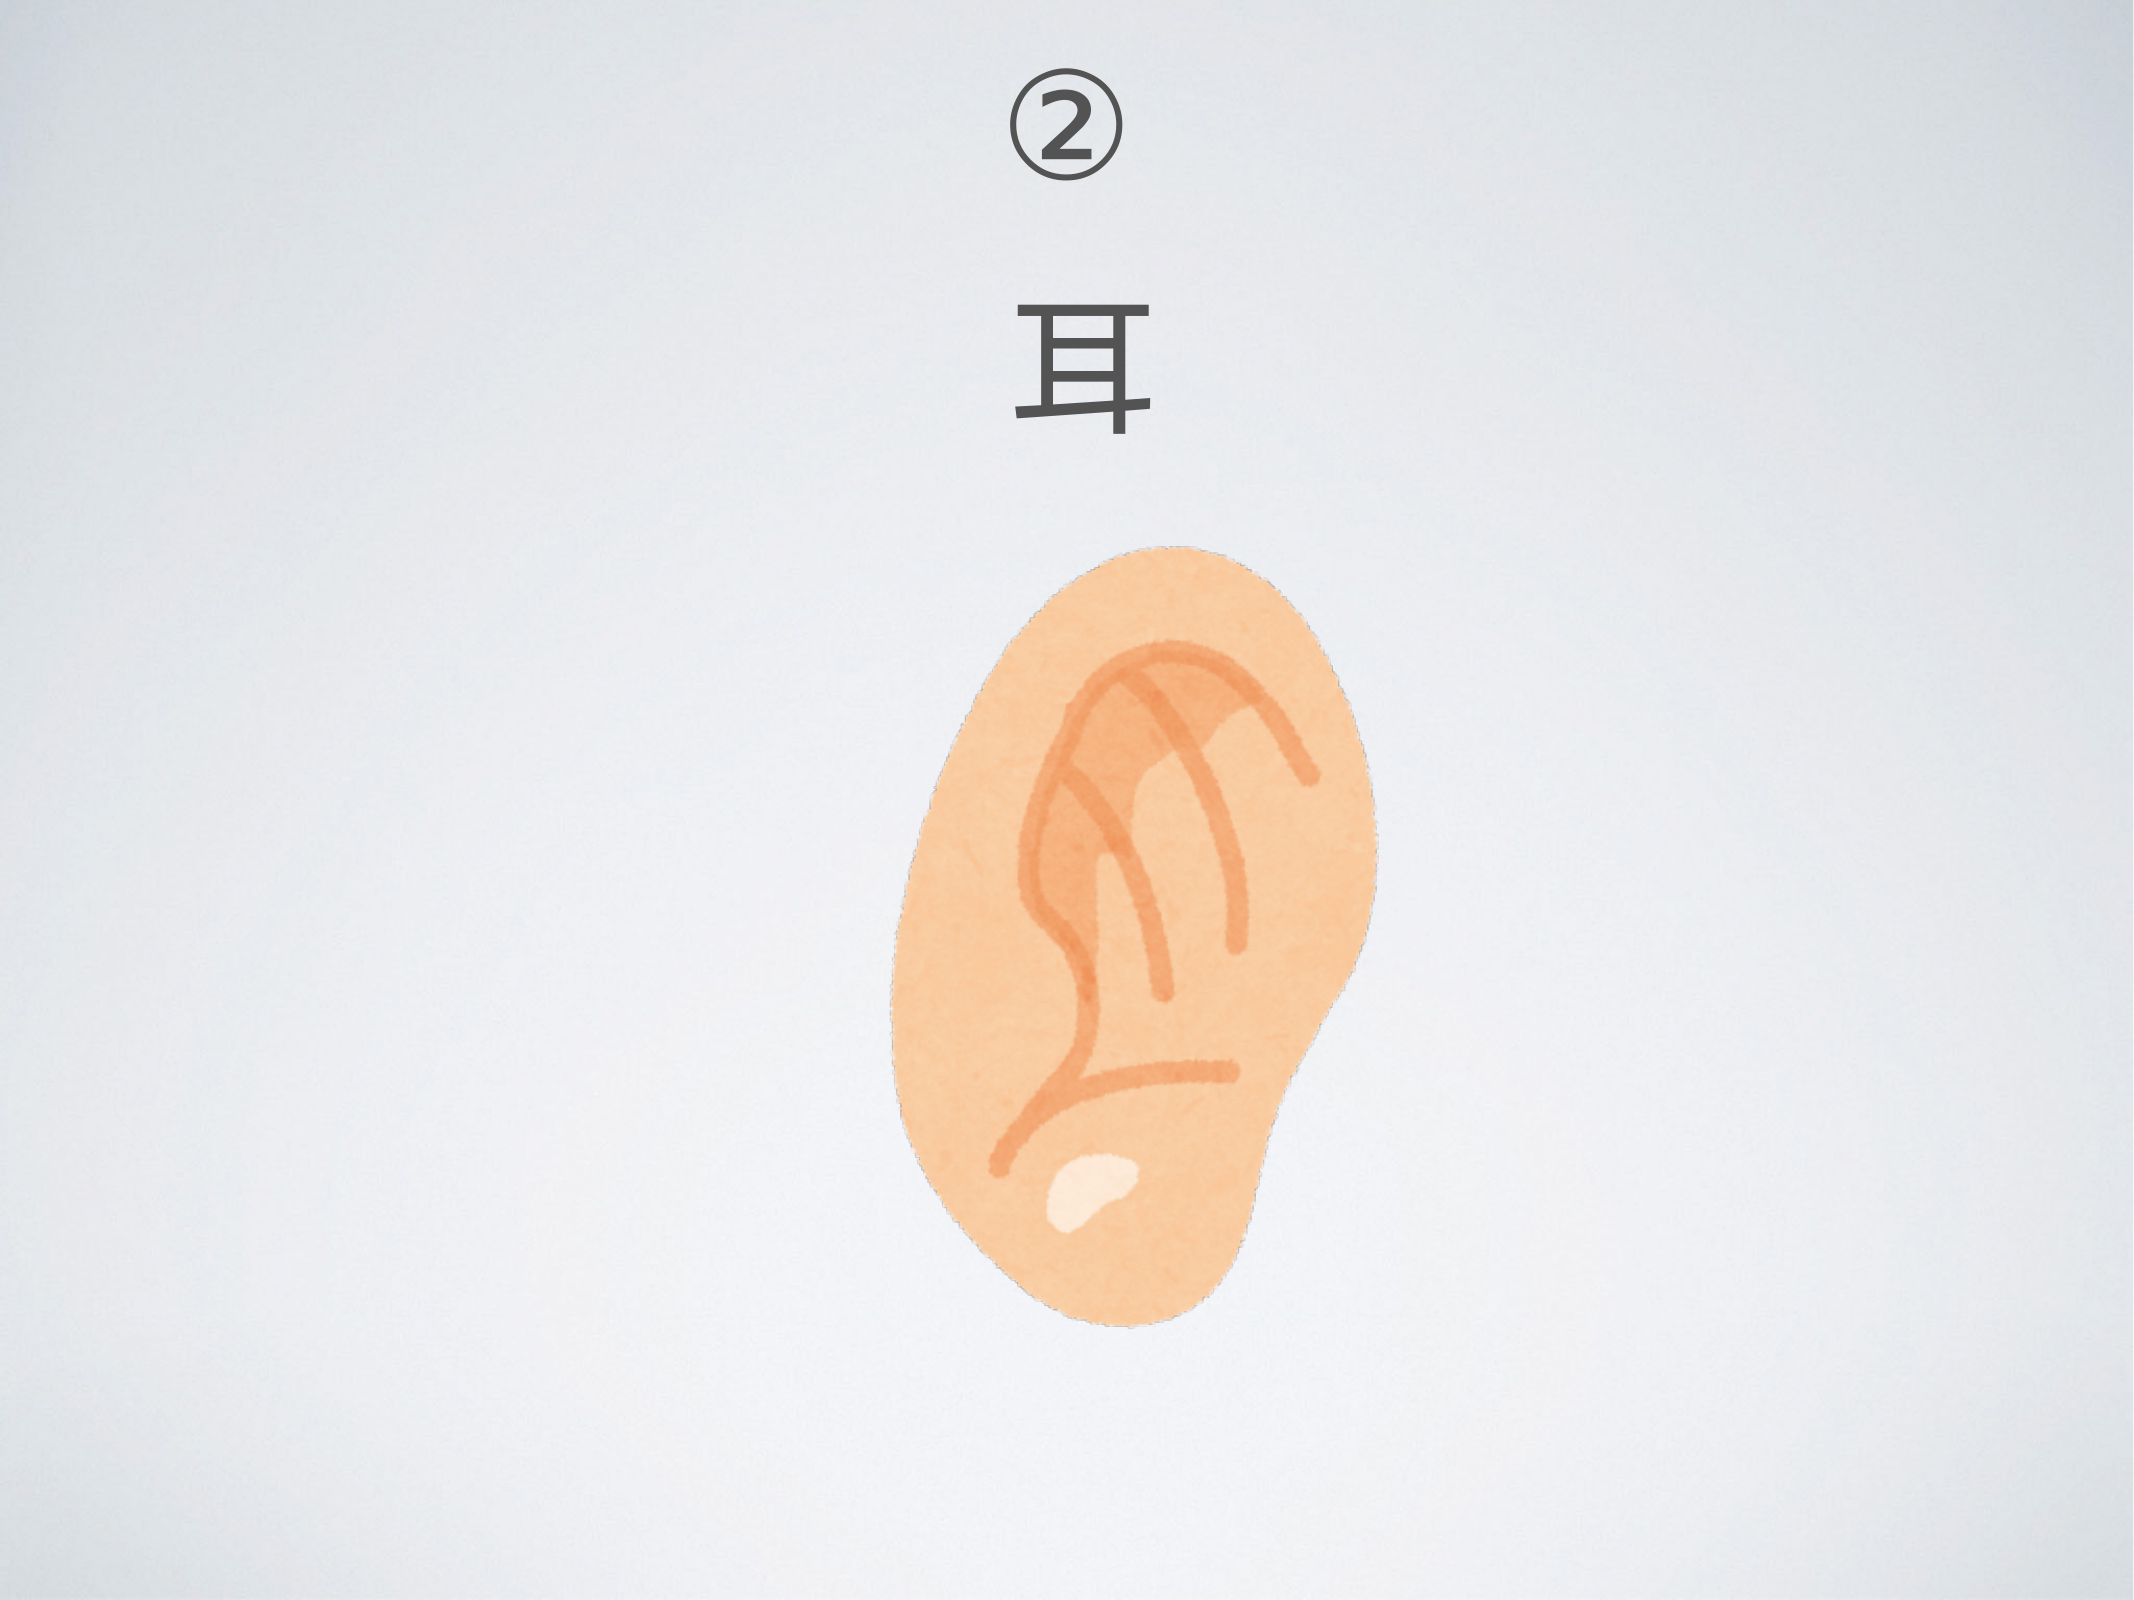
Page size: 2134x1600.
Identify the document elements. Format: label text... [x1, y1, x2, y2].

title ② [57, 0, 2076, 386]
picture [0, 0, 2134, 1600]
text_box 耳 [75, 96, 2092, 628]
